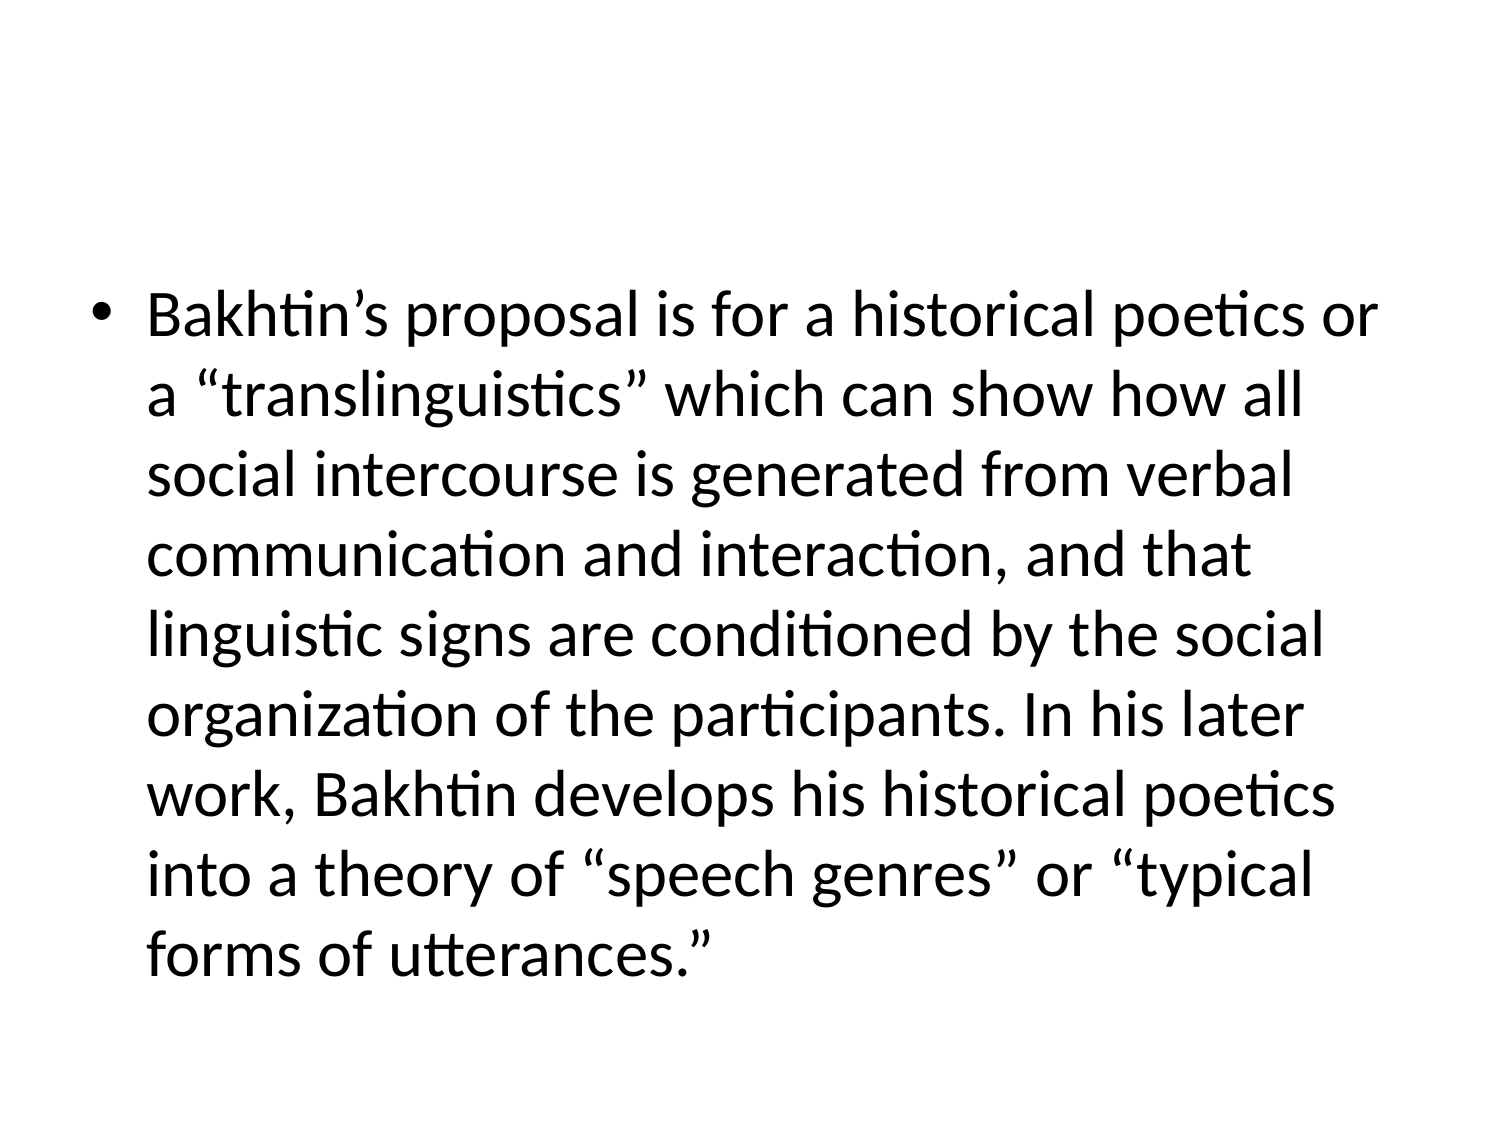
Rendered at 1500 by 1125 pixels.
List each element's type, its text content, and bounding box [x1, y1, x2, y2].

list Bakhtin’s proposal is for a historical poetics or a “translinguistics” which can show how all social intercourse is generated from verbal communication and interaction, and that linguistic signs are conditioned by the social organization of the participants. In his later work, Bakhtin develops his historical poetics into a theory of “speech genres” or “typical forms of utterances.” [75, 262, 1425, 1005]
